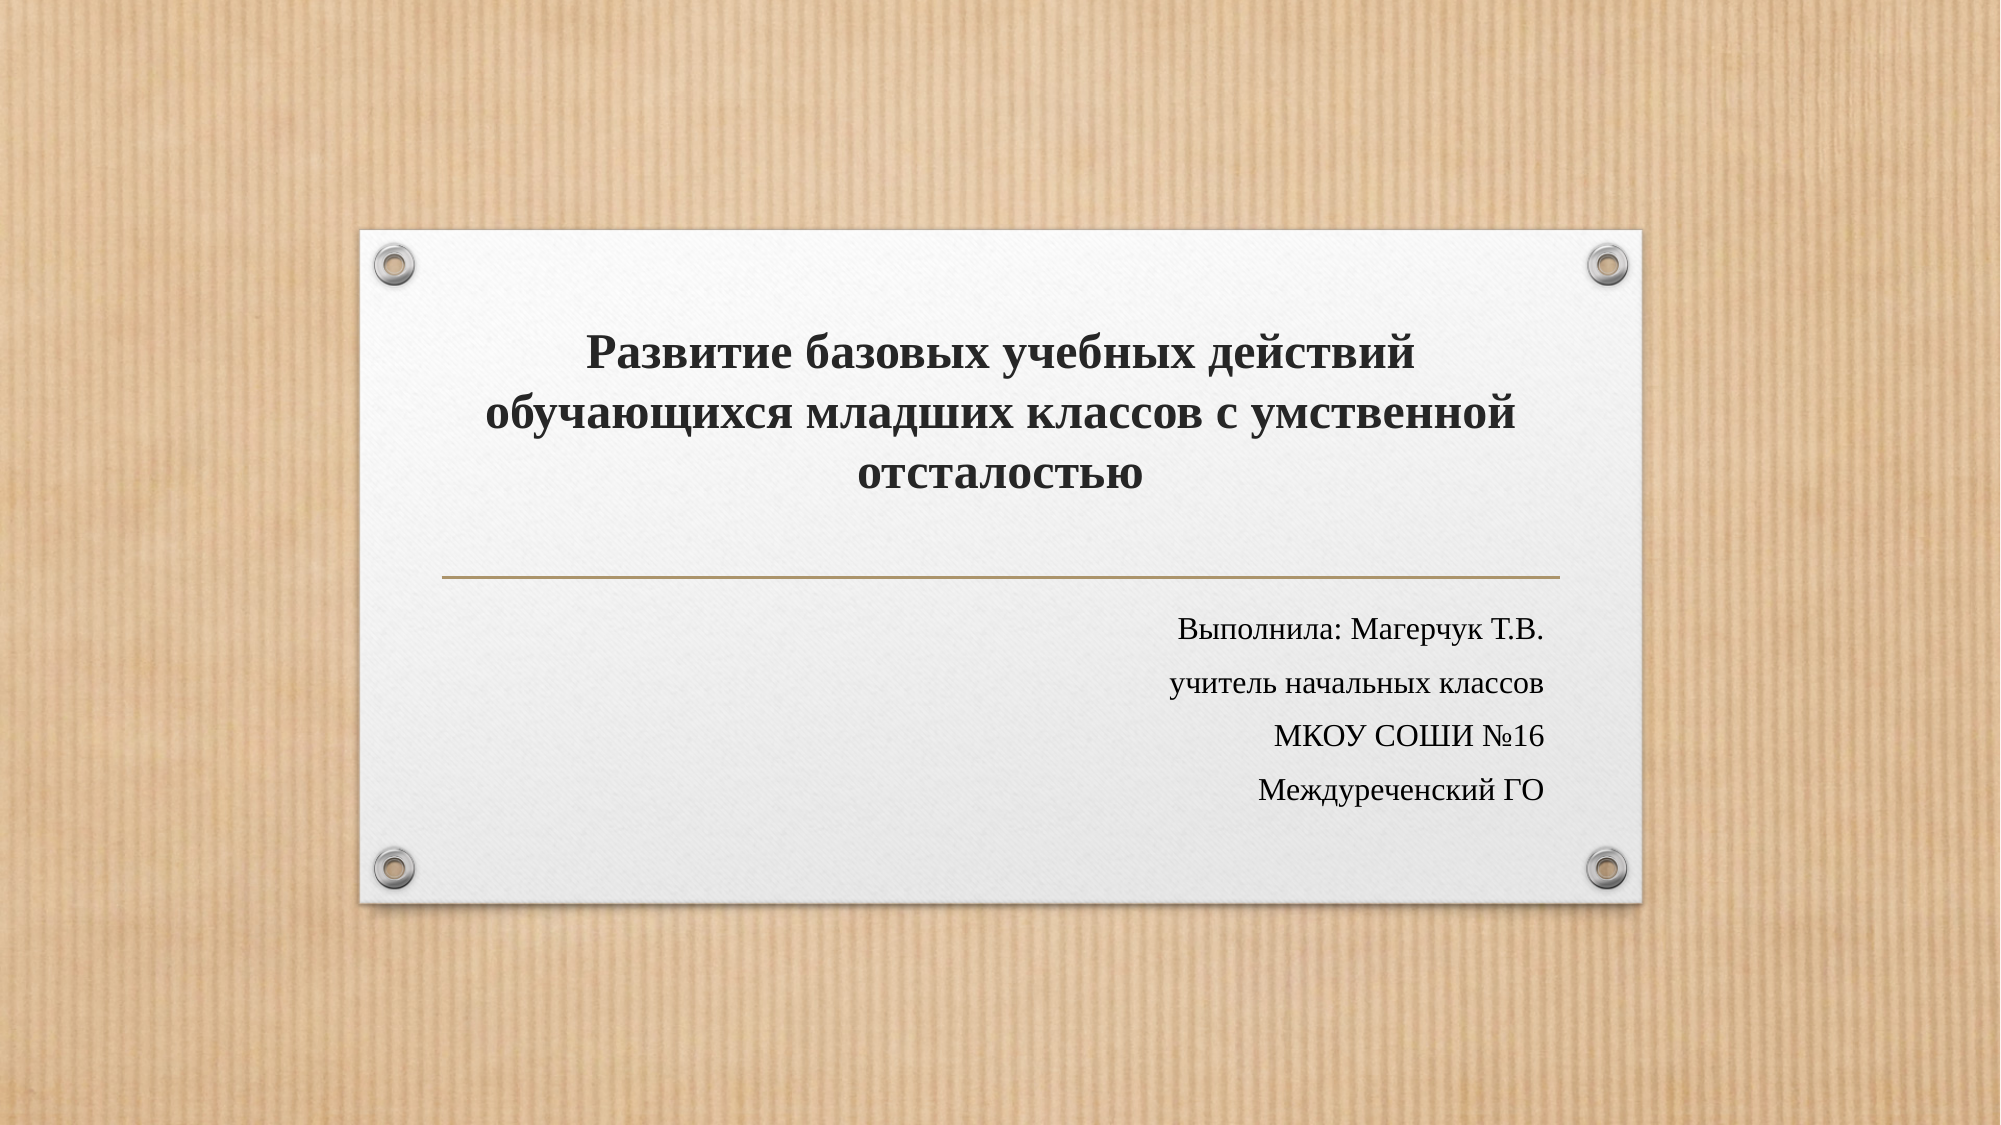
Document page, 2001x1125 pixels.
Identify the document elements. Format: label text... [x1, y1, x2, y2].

subtitle Выполнила: Магерчук Т.В. учитель начальных классов МКОУ СОШИ №16 Междуреченский ГО [441, 600, 1560, 817]
picture [0, 0, 2001, 1125]
title Развитие базовых учебных действий обучающихся младших классов с умственной отсталостью [441, 306, 1560, 556]
